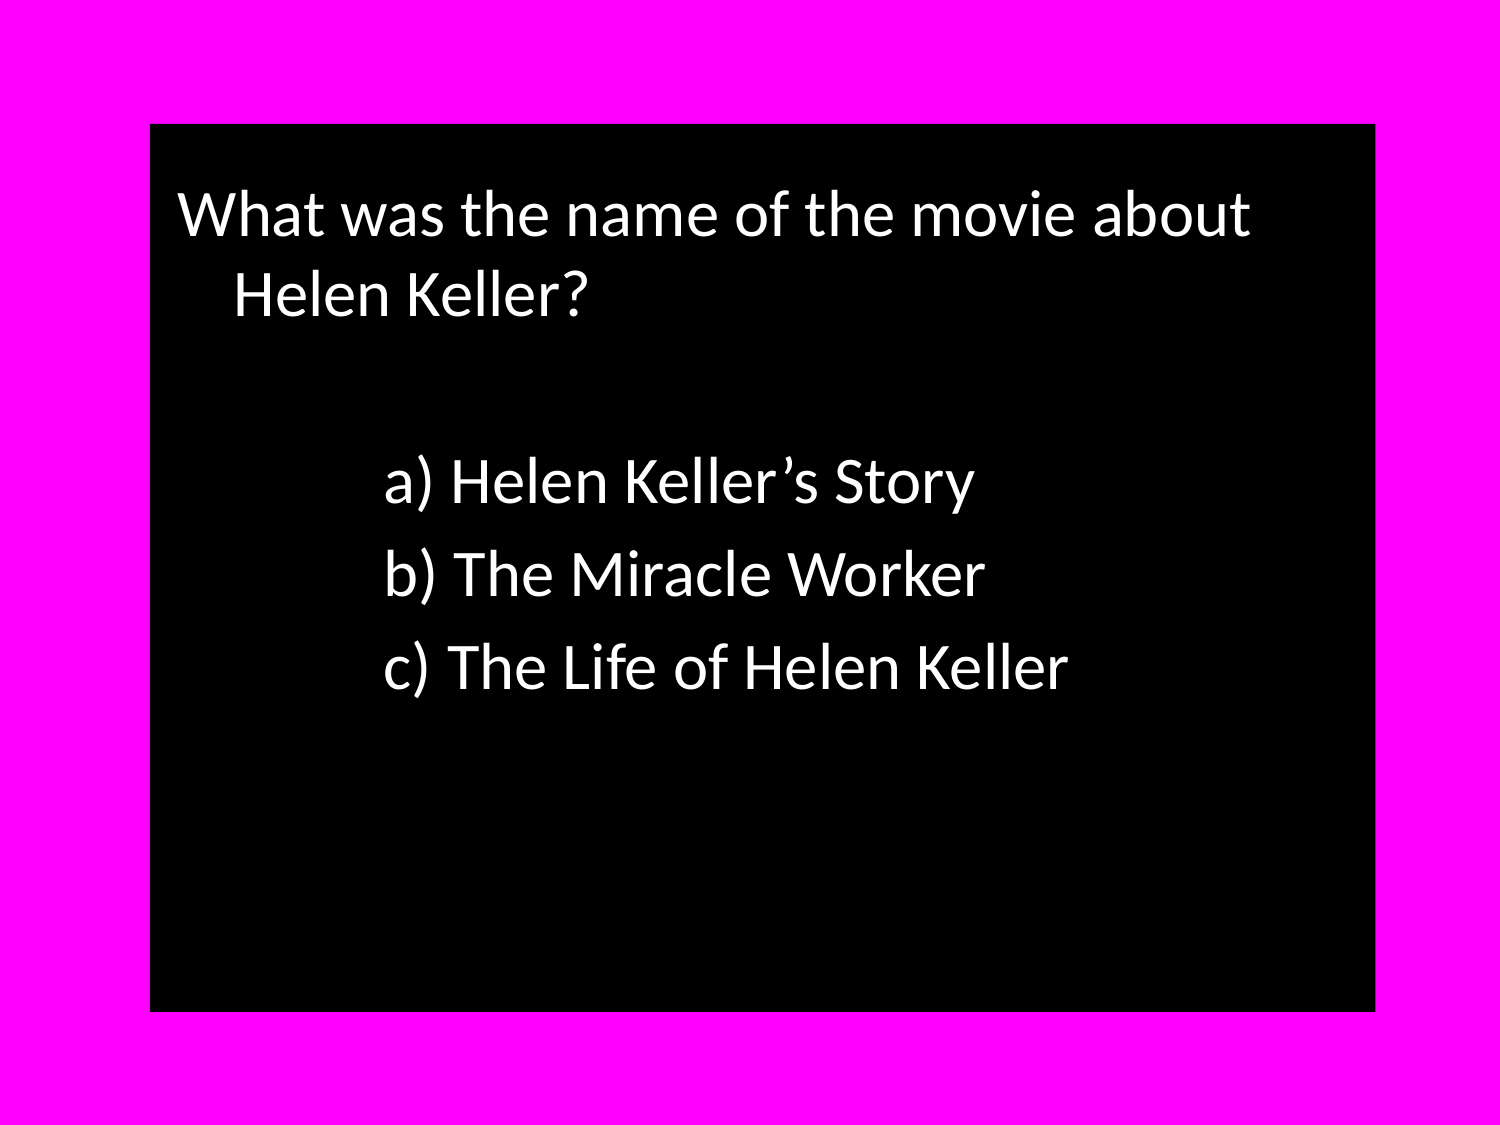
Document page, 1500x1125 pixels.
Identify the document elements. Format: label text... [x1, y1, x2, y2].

list What was the name of the movie about Helen Keller? a) Helen Keller’s Story b) The Miracle Worker c) The Life of Helen Keller [162, 162, 1375, 1013]
text_box [148, 122, 1377, 1014]
